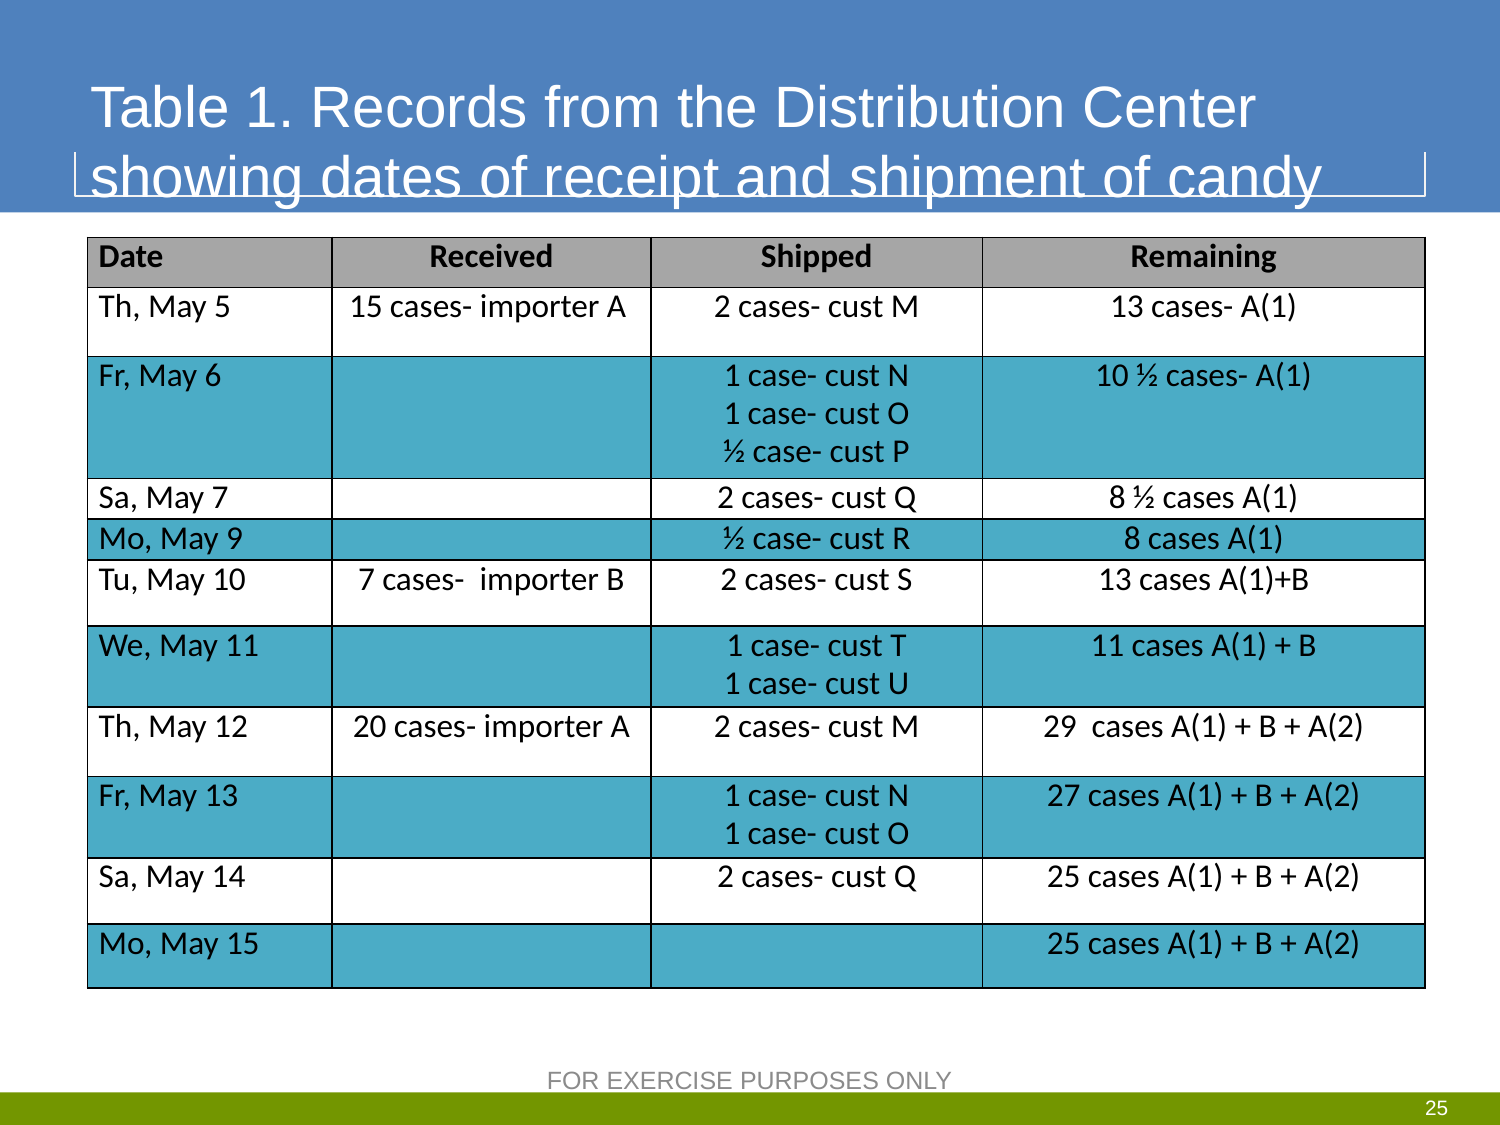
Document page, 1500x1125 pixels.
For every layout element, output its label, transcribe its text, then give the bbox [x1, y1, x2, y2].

table_cell 2 cases- cust Q [652, 479, 982, 518]
table_cell 13 cases- A(1) [983, 288, 1424, 356]
table_cell ½ case- cust R [652, 520, 982, 559]
table_cell 8 cases A(1) [983, 520, 1424, 559]
table_cell [333, 627, 650, 706]
table_cell 13 cases A(1)+B [983, 561, 1424, 625]
table_cell 2 cases- cust S [652, 561, 982, 625]
table_cell 15 cases- importer A [333, 288, 650, 356]
table_cell Mo, May 9 [88, 520, 331, 559]
table_cell [333, 777, 650, 857]
table_header Remaining [983, 238, 1424, 287]
table_cell 11 cases A(1) + B [983, 627, 1424, 706]
table_header Shipped [652, 238, 982, 287]
table_header Received [333, 238, 650, 287]
table_cell 29 cases A(1) + B + A(2) [983, 708, 1424, 776]
table_cell [333, 520, 650, 559]
table_cell 7 cases- importer B [333, 561, 650, 625]
table_cell 1 case- cust N 1 case- cust O ½ case- cust P [652, 357, 982, 478]
table_cell 2 cases- cust M [652, 288, 982, 356]
table_cell 2 cases- cust Q [652, 859, 982, 923]
table_cell 25 cases A(1) + B + A(2) [983, 859, 1424, 923]
table_cell 1 case- cust N 1 case- cust O [652, 777, 982, 857]
table_cell [333, 357, 650, 478]
table_cell We, May 11 [88, 627, 331, 706]
table_cell Th, May 12 [88, 708, 331, 776]
footer FOR EXERCISE PURPOSES ONLY [512, 1065, 988, 1125]
table_cell 2 cases- cust M [652, 708, 982, 776]
table_cell Tu, May 10 [88, 561, 331, 625]
table_cell [333, 859, 650, 923]
table_cell Mo, May 15 [88, 925, 331, 987]
table_cell [333, 479, 650, 518]
table_cell Fr, May 13 [88, 777, 331, 857]
table_cell [333, 925, 650, 987]
table_cell Sa, May 14 [88, 859, 331, 923]
table_cell 1 case- cust T 1 case- cust U [652, 627, 982, 706]
table_header Date [88, 238, 331, 287]
table_cell [652, 925, 982, 987]
table_cell Th, May 5 [88, 288, 331, 356]
table_cell 20 cases- importer A [333, 708, 650, 776]
table_cell 25 cases A(1) + B + A(2) [983, 925, 1424, 987]
table_cell Sa, May 7 [88, 479, 331, 518]
table_cell 27 cases A(1) + B + A(2) [983, 777, 1424, 857]
table_cell 8 ½ cases A(1) [983, 479, 1424, 518]
title Table 1. Records from the Distribution Center showing dates of receipt and shipment of candy [74, 44, 1426, 233]
table_cell 10 ½ cases- A(1) [983, 357, 1424, 478]
table_cell Fr, May 6 [88, 357, 331, 478]
